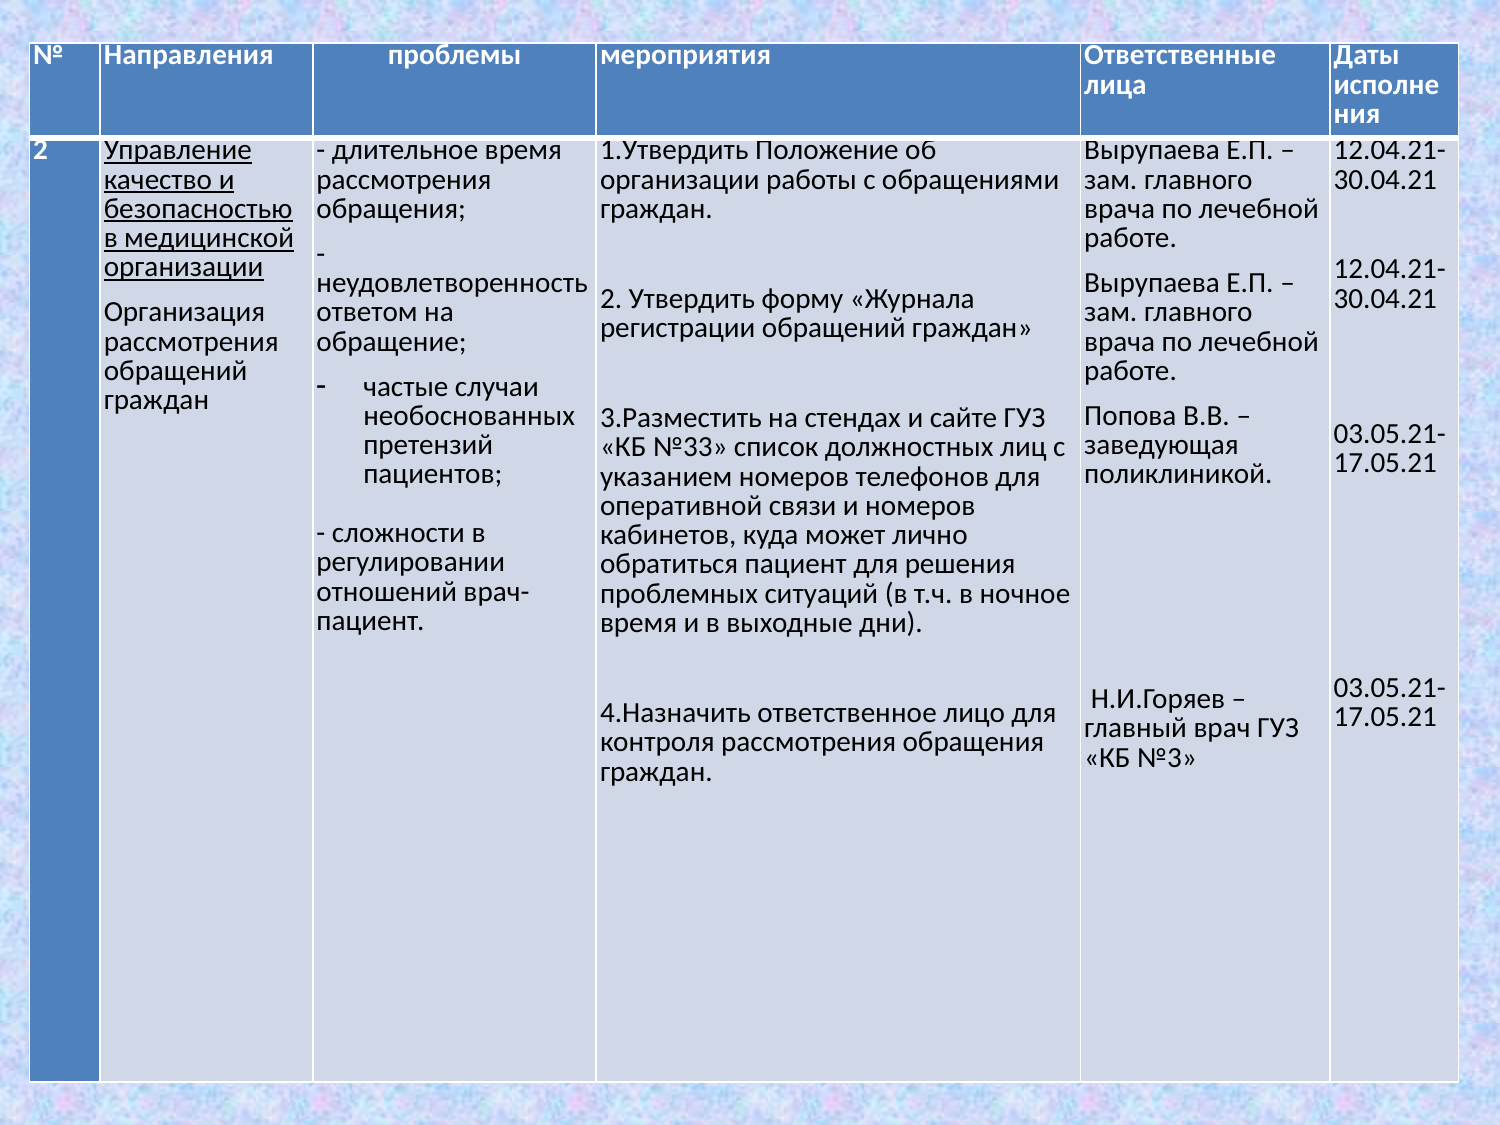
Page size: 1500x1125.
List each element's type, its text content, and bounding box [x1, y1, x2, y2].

table_header Даты исполнения [1331, 44, 1458, 135]
table_header проблемы [314, 44, 595, 135]
table_header мероприятия [597, 44, 1080, 135]
table_cell 1.Утвердить Положение об организации работы с обращениями граждан. 2. Утвердить форму «Журнала регистрации обращений граждан» 3.Разместить на стендах и сайте ГУЗ «КБ №33» список должностных лиц с указанием номеров телефонов для оперативной связи и номеров кабинетов, куда может лично обратиться пациент для решения проблемных ситуаций (в т.ч. в ночное время и в выходные дни). 4.Назначить ответственное лицо для контроля рассмотрения обращения граждан. [597, 141, 1080, 1081]
table_header Ответственные лица [1081, 44, 1329, 135]
table_cell Вырупаева Е.П. – зам. главного врача по лечебной работе. Вырупаева Е.П. – зам. главного врача по лечебной работе. Попова В.В. – заведующая поликлиникой. Н.И.Горяев – главный врач ГУЗ «КБ №3» [1081, 141, 1329, 1081]
table_header Направления [101, 44, 312, 135]
table_cell Управление качество и безопасностью в медицинской организации Организация рассмотрения обращений граждан [101, 141, 312, 1081]
table_cell 2 [30, 141, 99, 1081]
table_header № [30, 44, 99, 135]
picture [0, 0, 1500, 1125]
table_cell - длительное время рассмотрения обращения; -неудовлетворенность ответом на обращение; частые случаи необоснованных претензий пациентов; - сложности в регулировании отношений врач-пациент. [314, 141, 595, 1081]
table_cell 12.04.21-30.04.21 12.04.21-30.04.21 03.05.21-17.05.21 03.05.21-17.05.21 [1331, 141, 1458, 1081]
